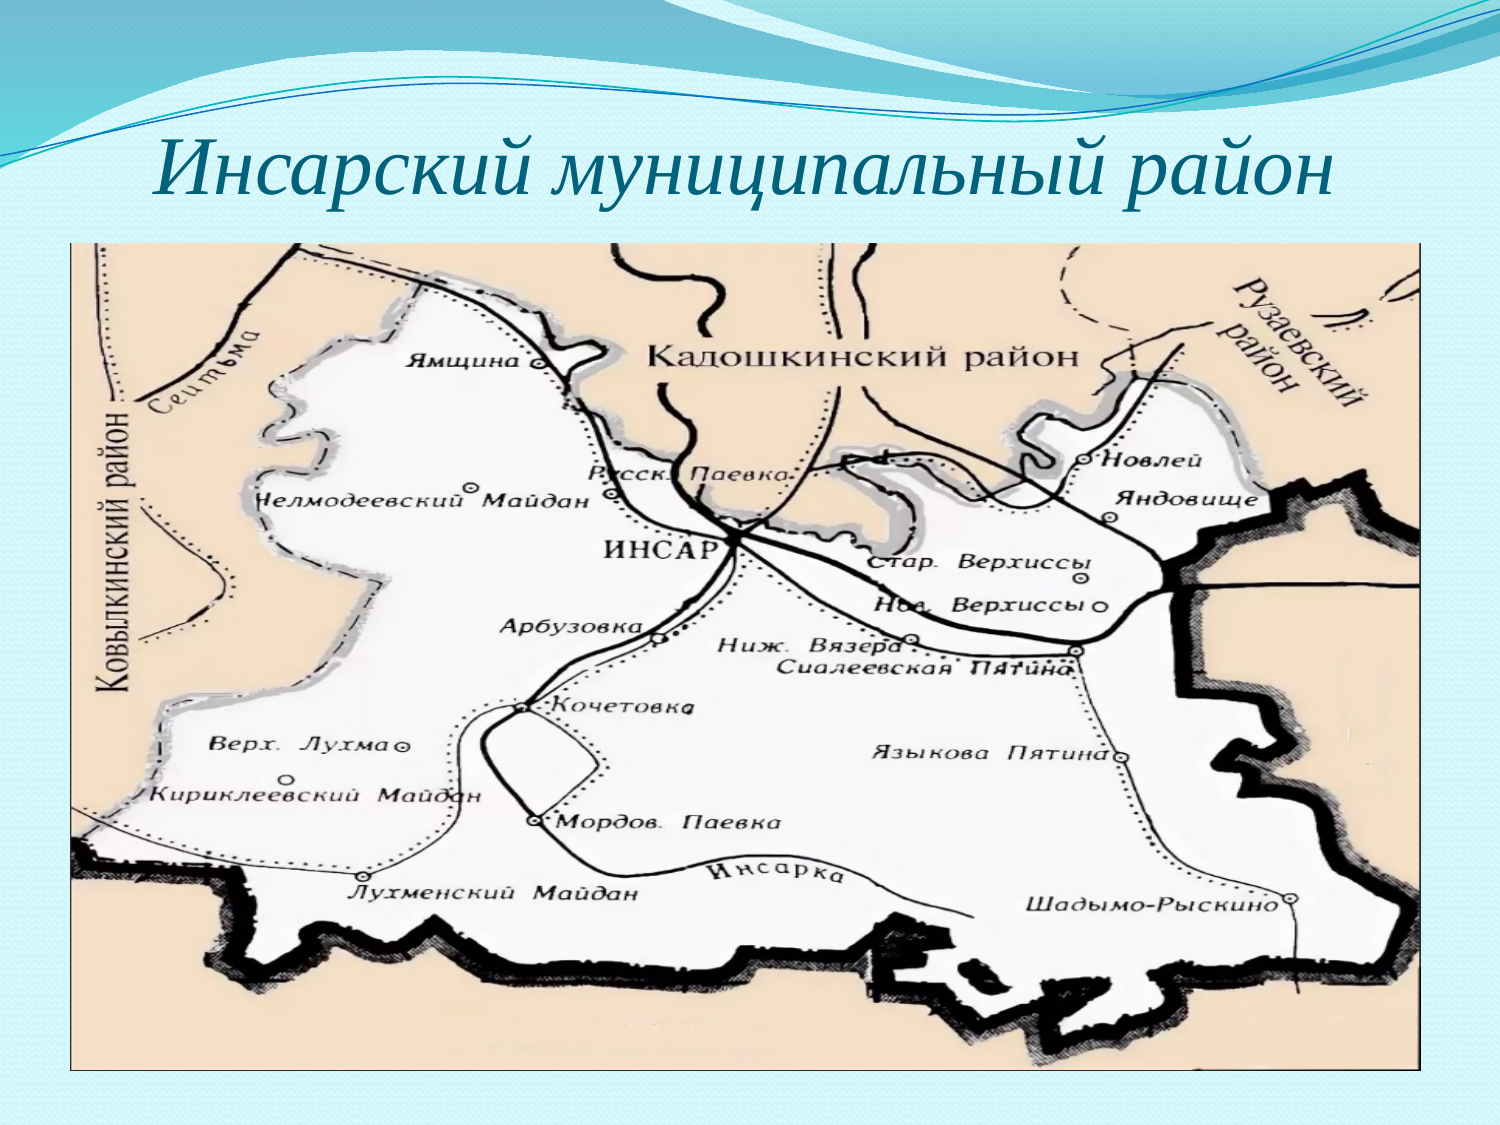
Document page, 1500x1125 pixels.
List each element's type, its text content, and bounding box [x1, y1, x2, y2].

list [70, 243, 1421, 1071]
title Инсарский муниципальный район [70, 23, 1421, 211]
